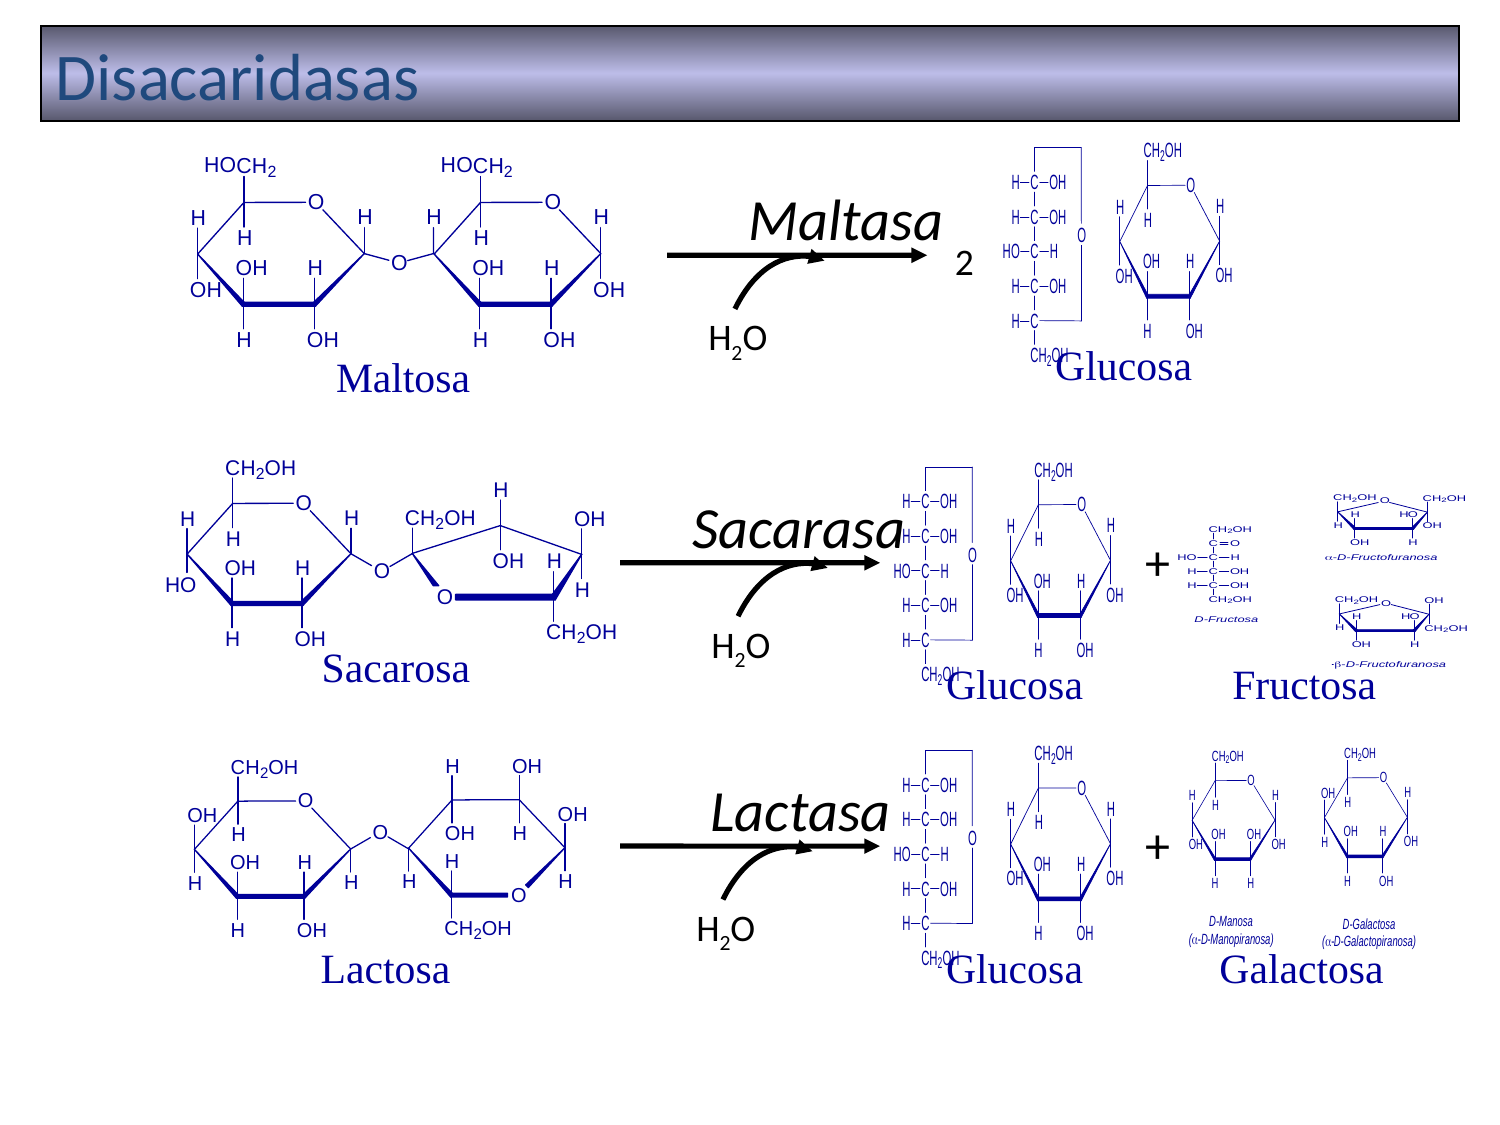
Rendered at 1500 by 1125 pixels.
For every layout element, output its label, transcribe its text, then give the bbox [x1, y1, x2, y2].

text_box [182, 136, 1235, 410]
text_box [159, 452, 1471, 717]
text_box Disacaridasas [41, 26, 1459, 121]
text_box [182, 739, 1424, 1000]
